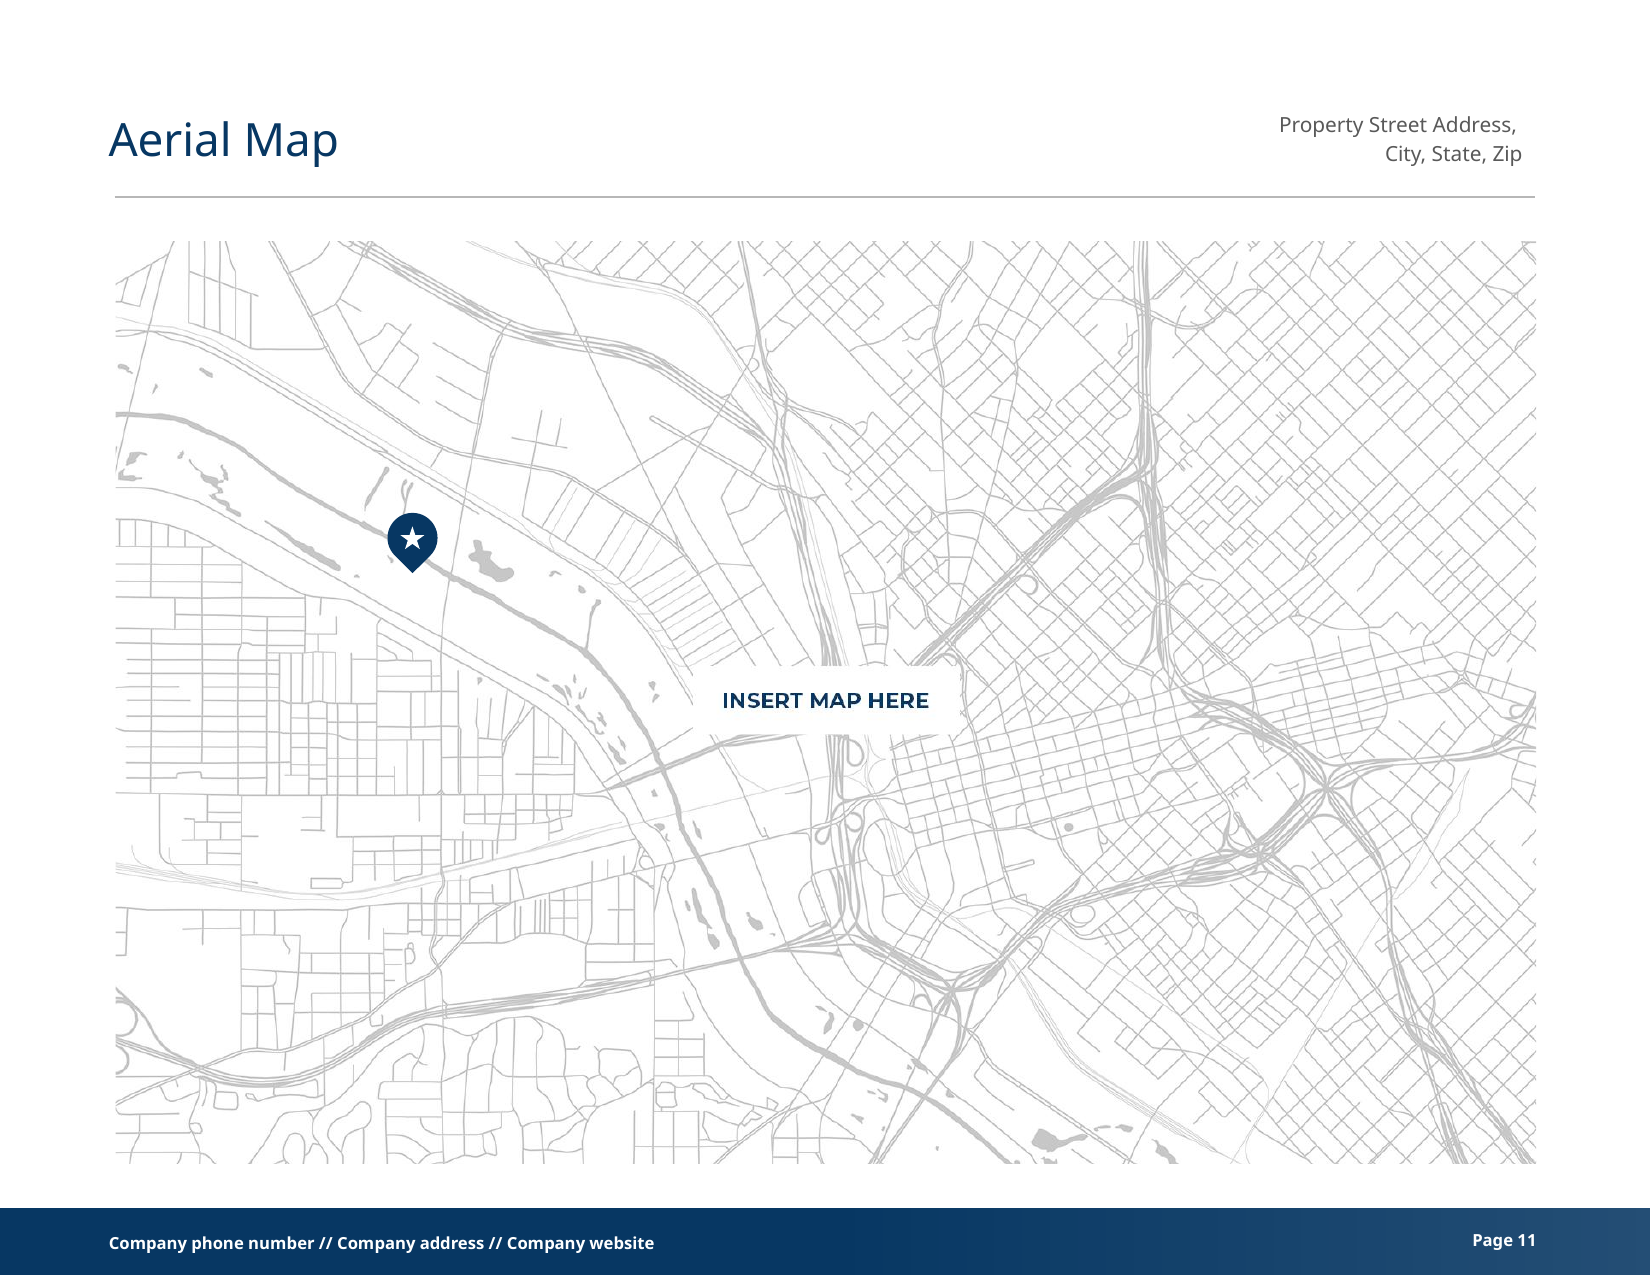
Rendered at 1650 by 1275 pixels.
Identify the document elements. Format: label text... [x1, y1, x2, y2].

picture [115, 240, 1537, 1165]
subtitle Aerial Map [90, 83, 1598, 178]
slide_number Page ‹#› [1143, 1208, 1556, 1275]
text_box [376, 502, 449, 574]
